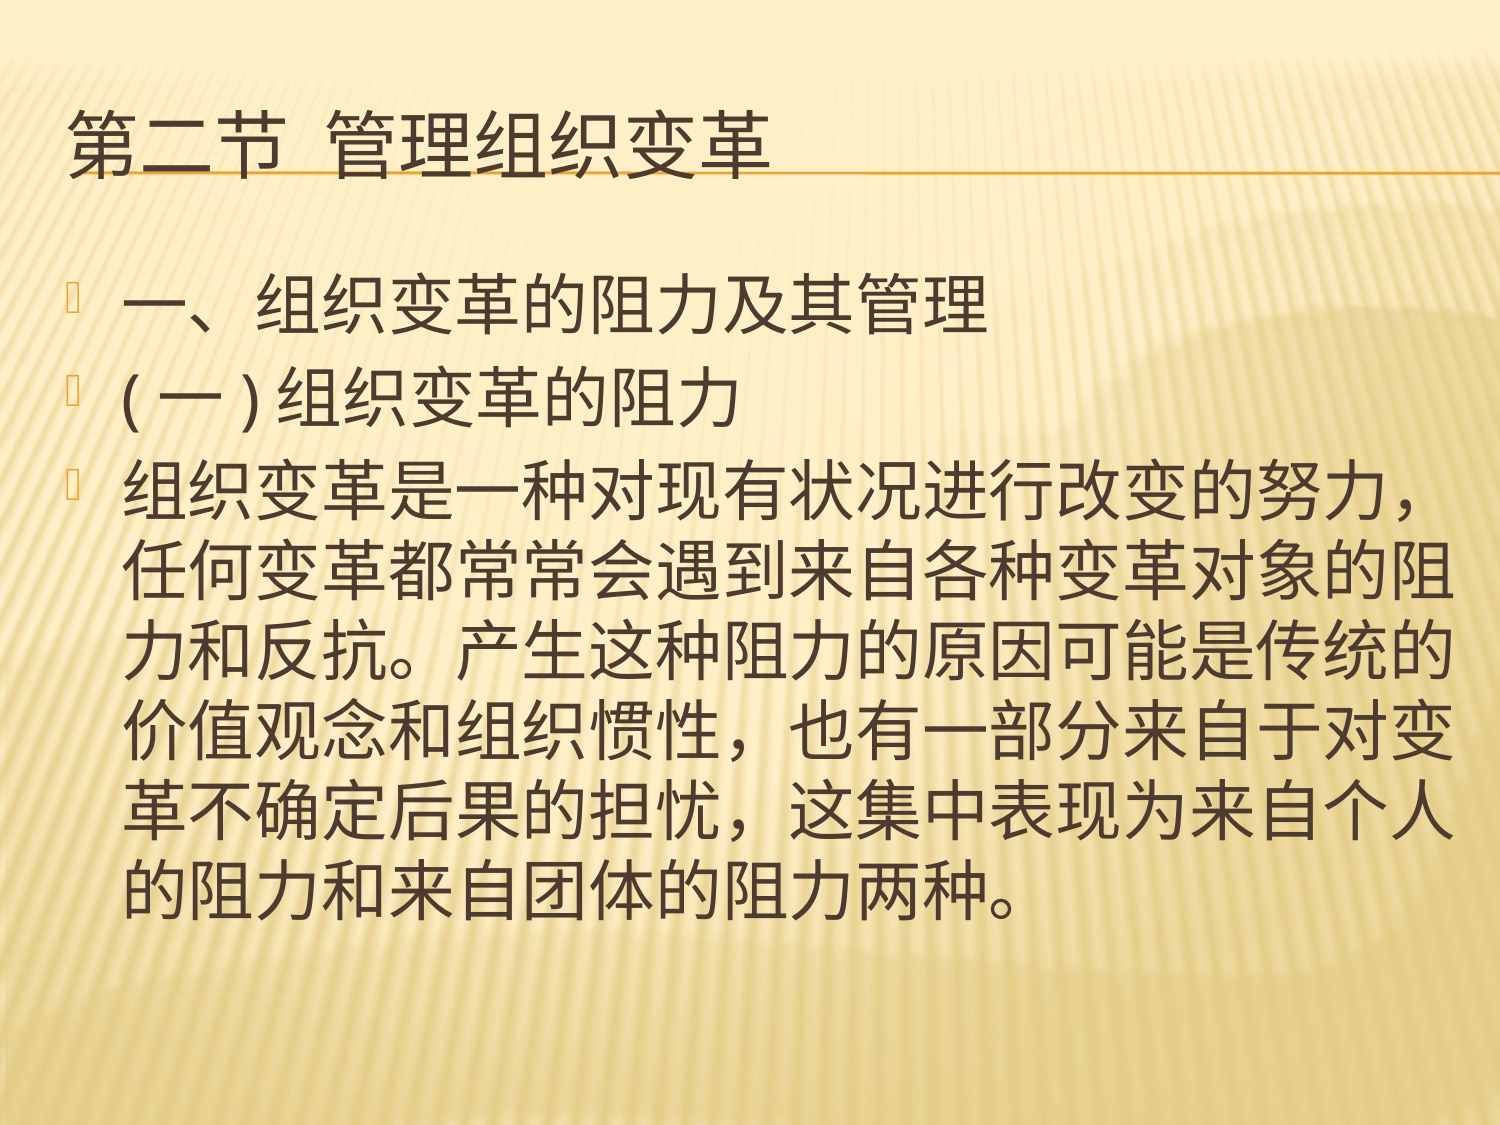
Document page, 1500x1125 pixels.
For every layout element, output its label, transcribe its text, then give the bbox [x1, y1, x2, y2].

list 一、组织变革的阻力及其管理 (一)组织变革的阻力 组织变革是一种对现有状况进行改变的努力，任何变革都常常会遇到来自各种变革对象的阻力和反抗。产生这种阻力的原因可能是传统的价值观念和组织惯性，也有一部分来自于对变革不确定后果的担忧，这集中表现为来自个人的阻力和来自团体的阻力两种。 [49, 254, 1476, 998]
title 第二节 管理组织变革 [50, 75, 1475, 213]
